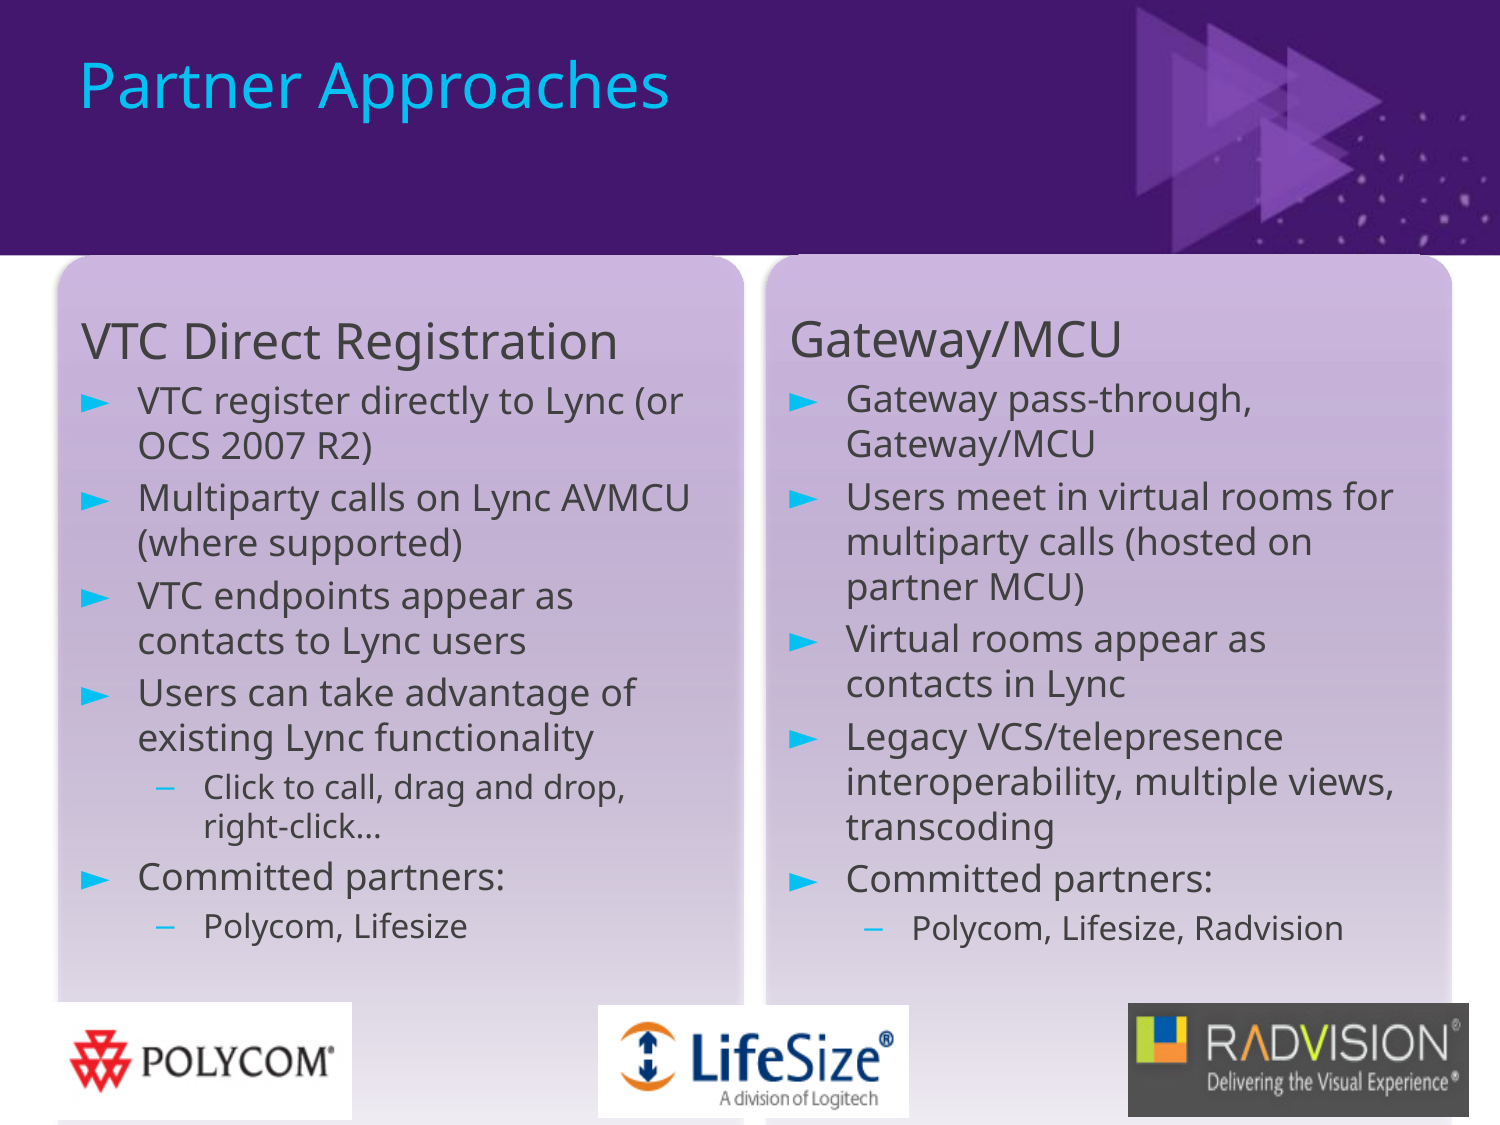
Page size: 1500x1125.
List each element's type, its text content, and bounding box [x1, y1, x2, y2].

picture [0, 0, 1500, 255]
picture [39, 1002, 352, 1121]
text_box [57, 254, 744, 1125]
list VTC Direct Registration VTC register directly to Lync (or OCS 2007 R2) Multiparty calls on Lync AVMCU (where supported) VTC endpoints appear as contacts to Lync users Users can take advantage of existing Lync functionality Click to call, drag and drop, right-click… Committed partners: Polycom, Lifesize [81, 309, 715, 947]
picture [1127, 1003, 1469, 1117]
title Partner Approaches [63, 37, 1436, 129]
list Gateway/MCU Gateway pass-through, Gateway/MCU Users meet in virtual rooms for multiparty calls (hosted on partner MCU) Virtual rooms appear as contacts in Lync Legacy VCS/telepresence interoperability, multiple views, transcoding Committed partners: Polycom, Lifesize, Radvision [789, 307, 1423, 948]
picture [598, 1005, 909, 1119]
text_box [765, 253, 1452, 1125]
